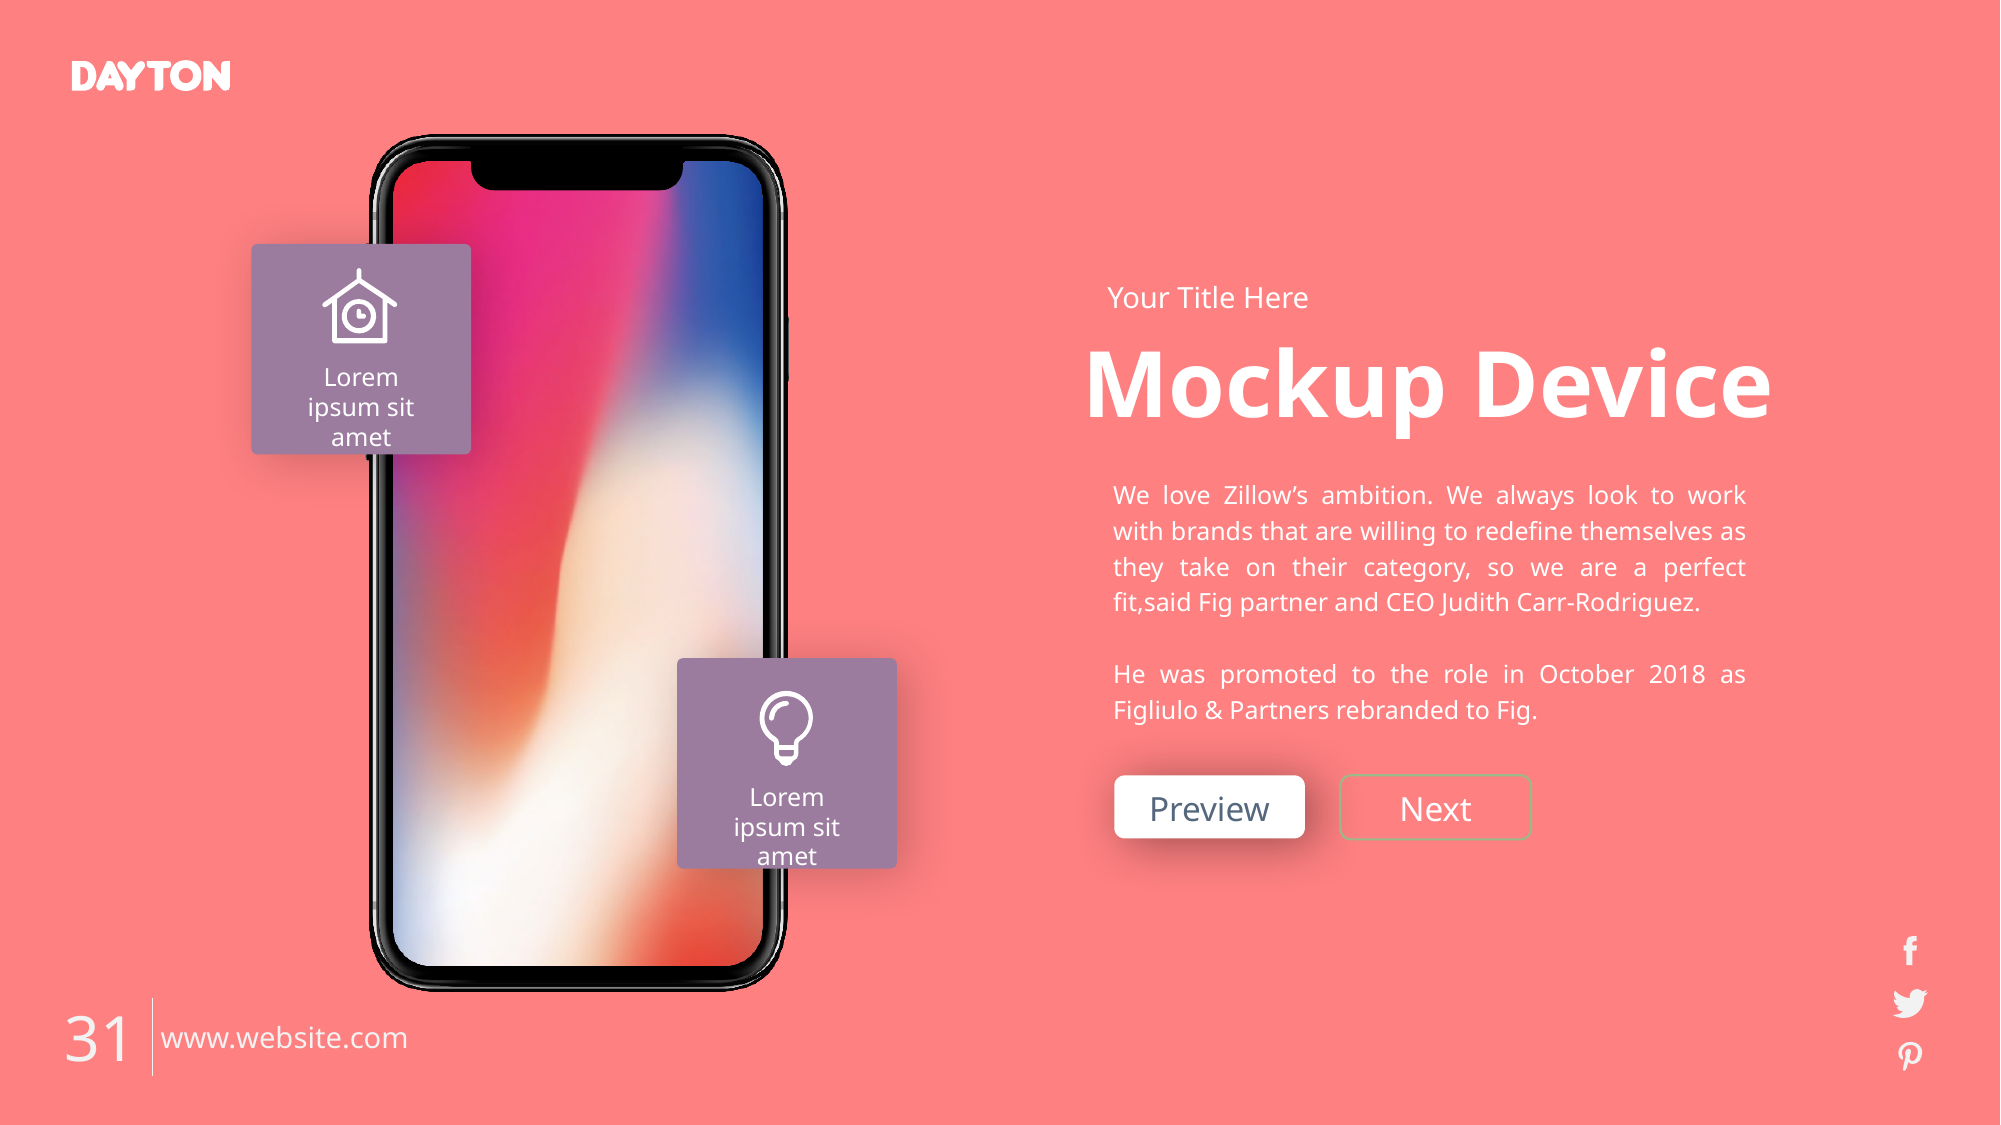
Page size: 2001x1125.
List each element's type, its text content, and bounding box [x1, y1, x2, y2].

picture [345, 114, 806, 1011]
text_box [1340, 775, 1532, 840]
text_box We love Zillow’s ambition. We always look to work with brands that are willing to redefine themselves as they take on their category, so we are a perfect fit,said Fig partner and CEO Judith Carr-Rodriguez. He was promoted to the role in October 2018 as Figliulo & Partners rebranded to Fig. [1098, 465, 1762, 732]
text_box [1098, 272, 1759, 445]
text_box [1114, 775, 1305, 839]
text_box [251, 243, 472, 455]
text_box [677, 658, 897, 869]
